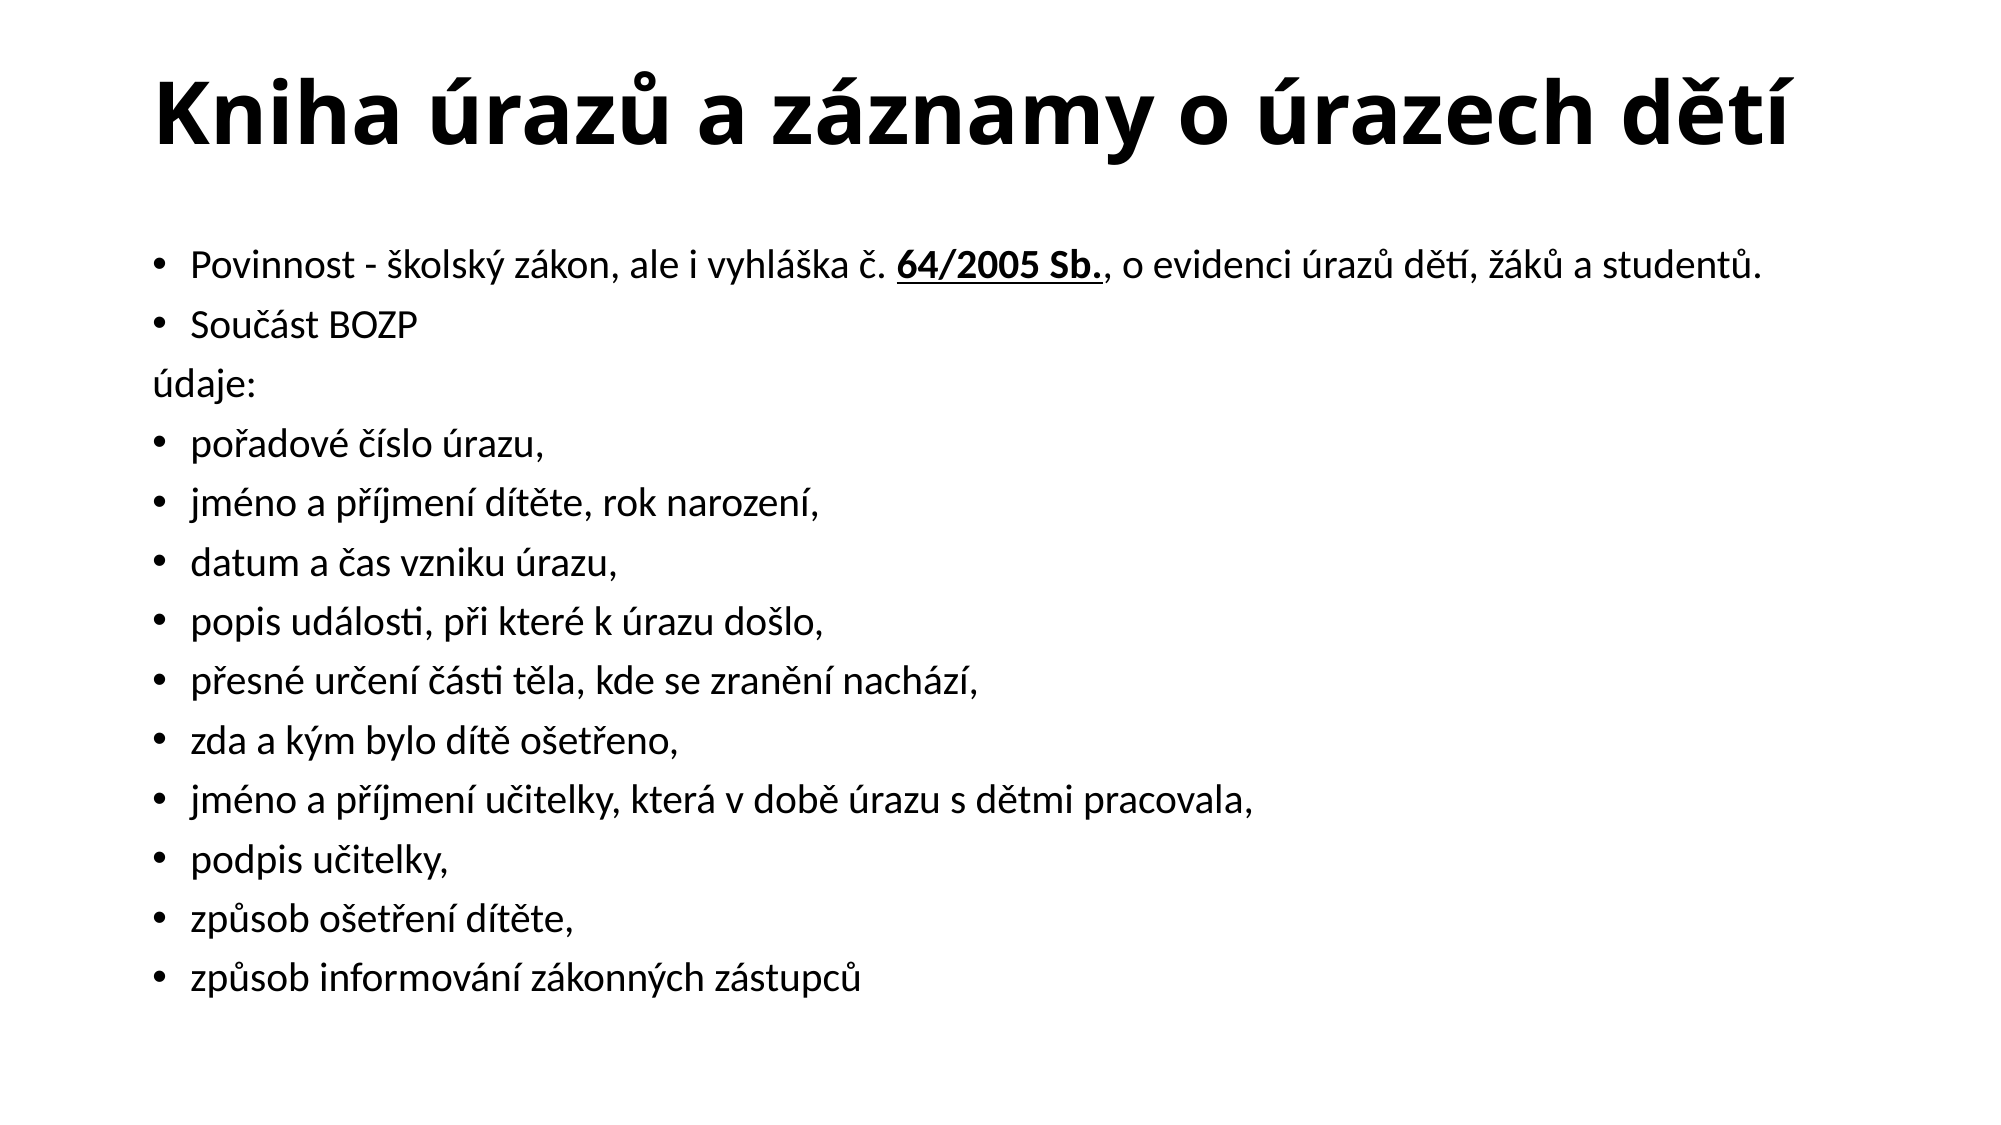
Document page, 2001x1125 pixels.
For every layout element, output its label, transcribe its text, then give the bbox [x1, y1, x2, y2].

title Kniha úrazů a záznamy o úrazech dětí [137, 59, 1863, 171]
list Povinnost - školský zákon, ale i vyhláška č. 64/2005 Sb., o evidenci úrazů dětí, žáků a studentů. Součást BOZP údaje: pořadové číslo úrazu, jméno a příjmení dítěte, rok narození, datum a čas vzniku úrazu, popis události, při které k úrazu došlo, přesné určení části těla, kde se zranění nachází, zda a kým bylo dítě ošetřeno, jméno a příjmení učitelky, která v době úrazu s dětmi pracovala, podpis učitelky, způsob ošetření dítěte, způsob informování zákonných zástupců [137, 171, 1926, 1014]
